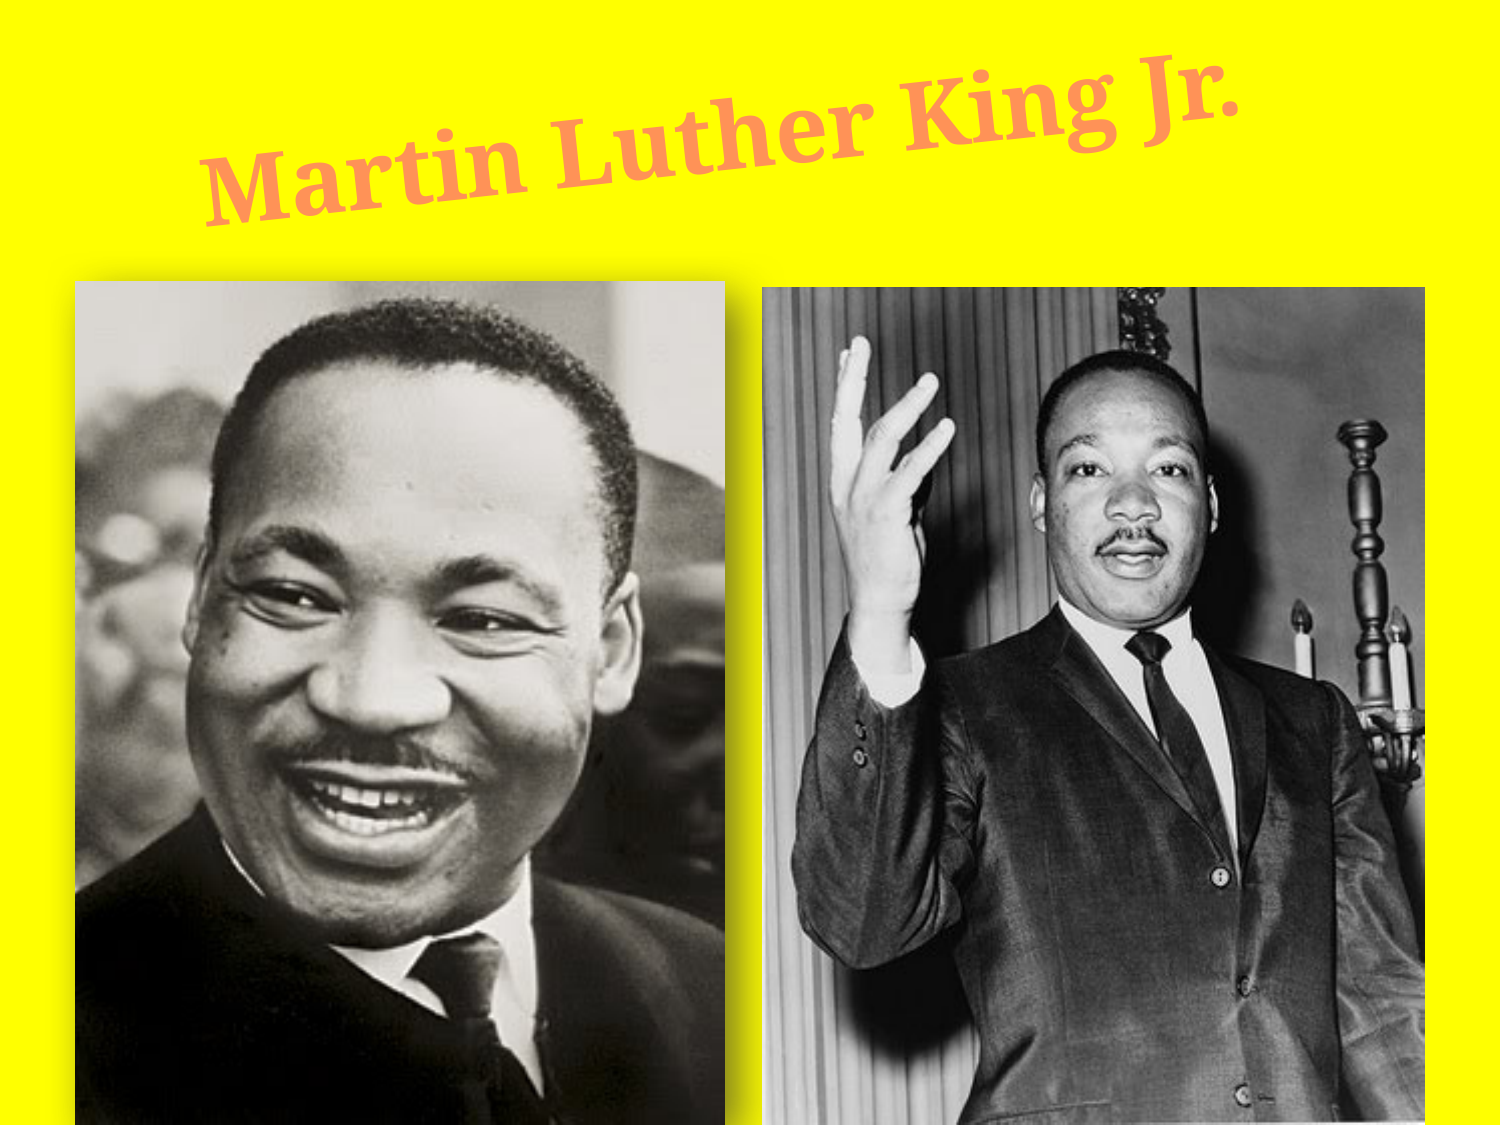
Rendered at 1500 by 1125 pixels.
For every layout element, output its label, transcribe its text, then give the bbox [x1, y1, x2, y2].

picture [74, 281, 726, 1125]
picture [762, 287, 1426, 1125]
title Martin Luther King Jr. [0, 0, 1256, 274]
